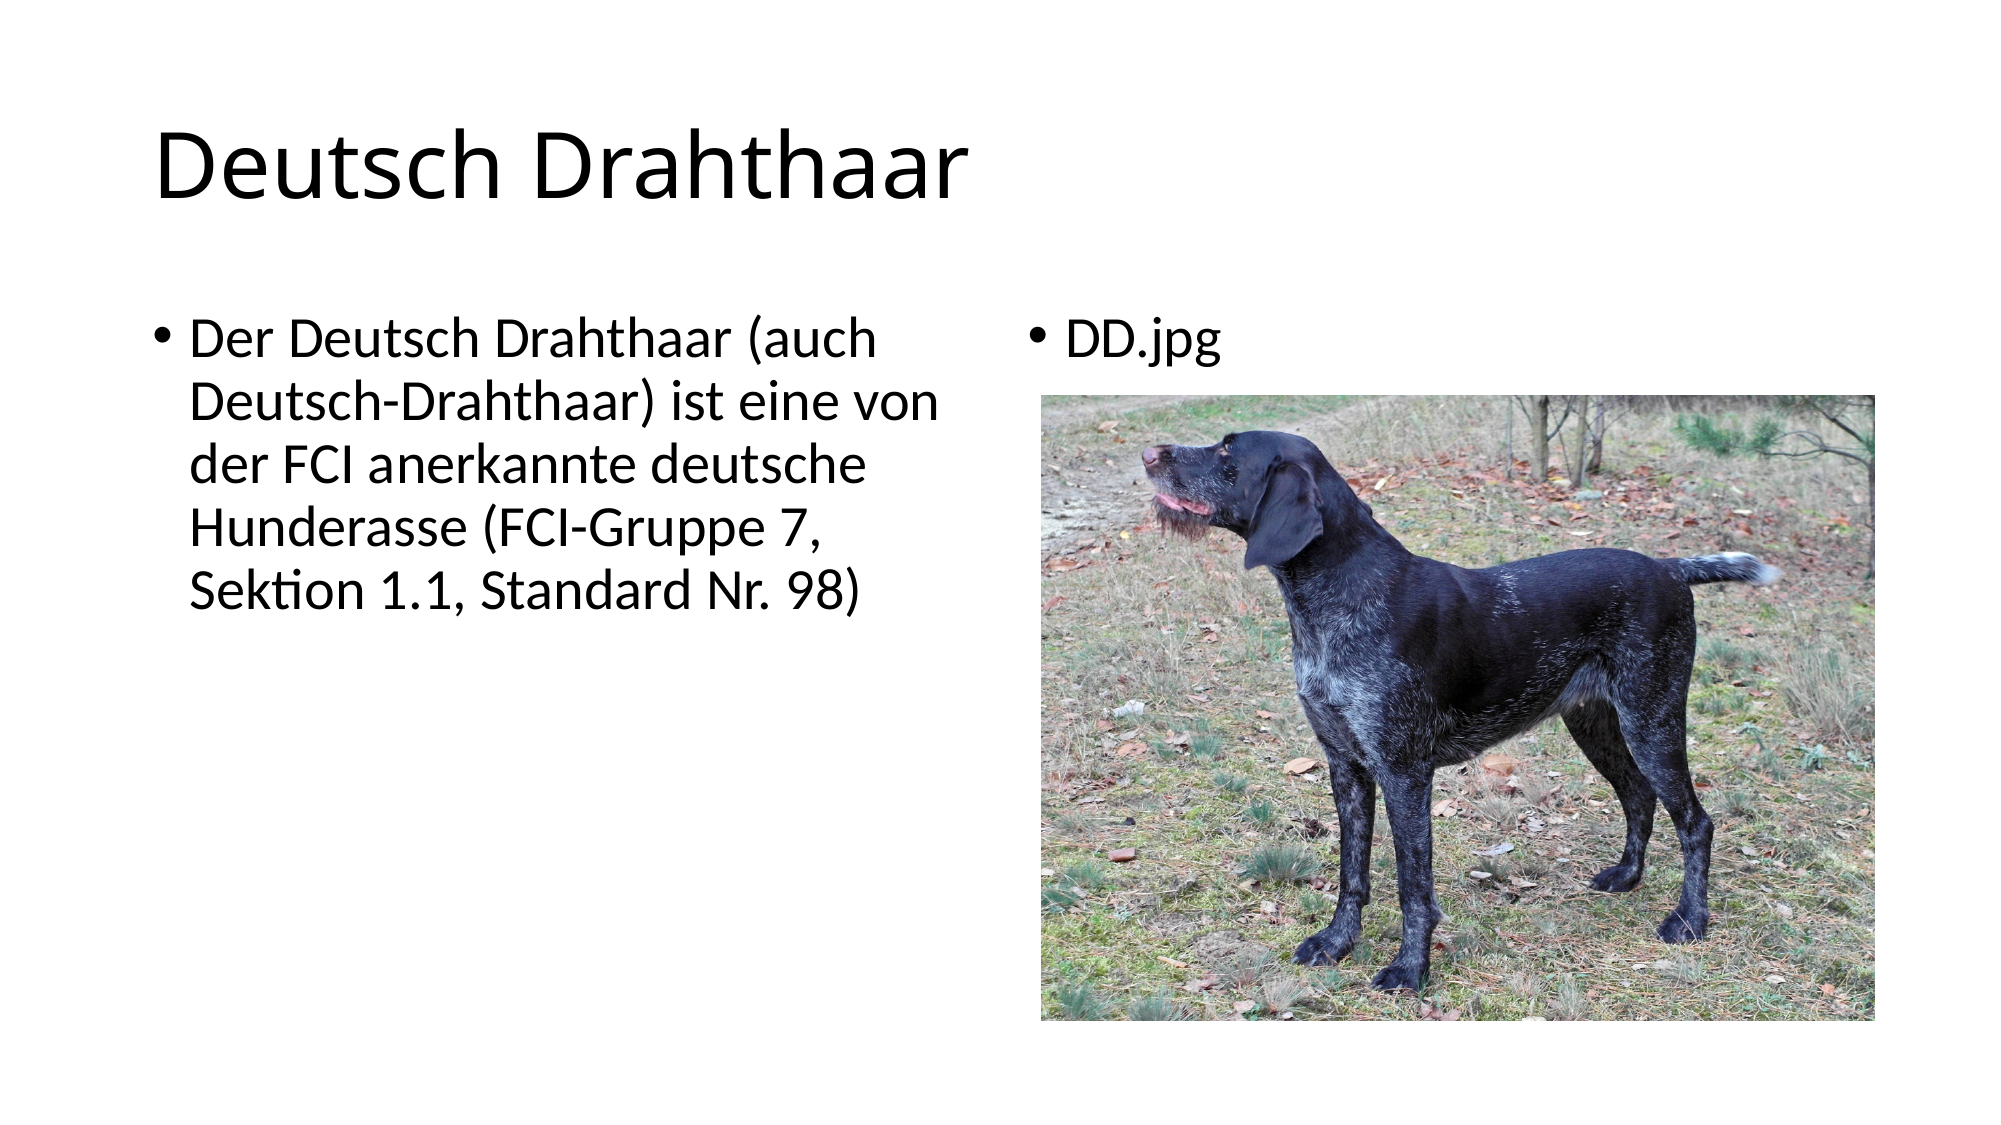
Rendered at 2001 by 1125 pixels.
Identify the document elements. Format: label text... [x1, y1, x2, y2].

picture [1041, 395, 1875, 1021]
list Der Deutsch Drahthaar (auch Deutsch-Drahthaar) ist eine von der FCI anerkannte deutsche Hunderasse (FCI-Gruppe 7, Sektion 1.1, Standard Nr. 98) [137, 299, 988, 1014]
title Deutsch Drahthaar [137, 59, 1863, 278]
list DD.jpg [1012, 299, 1863, 1014]
